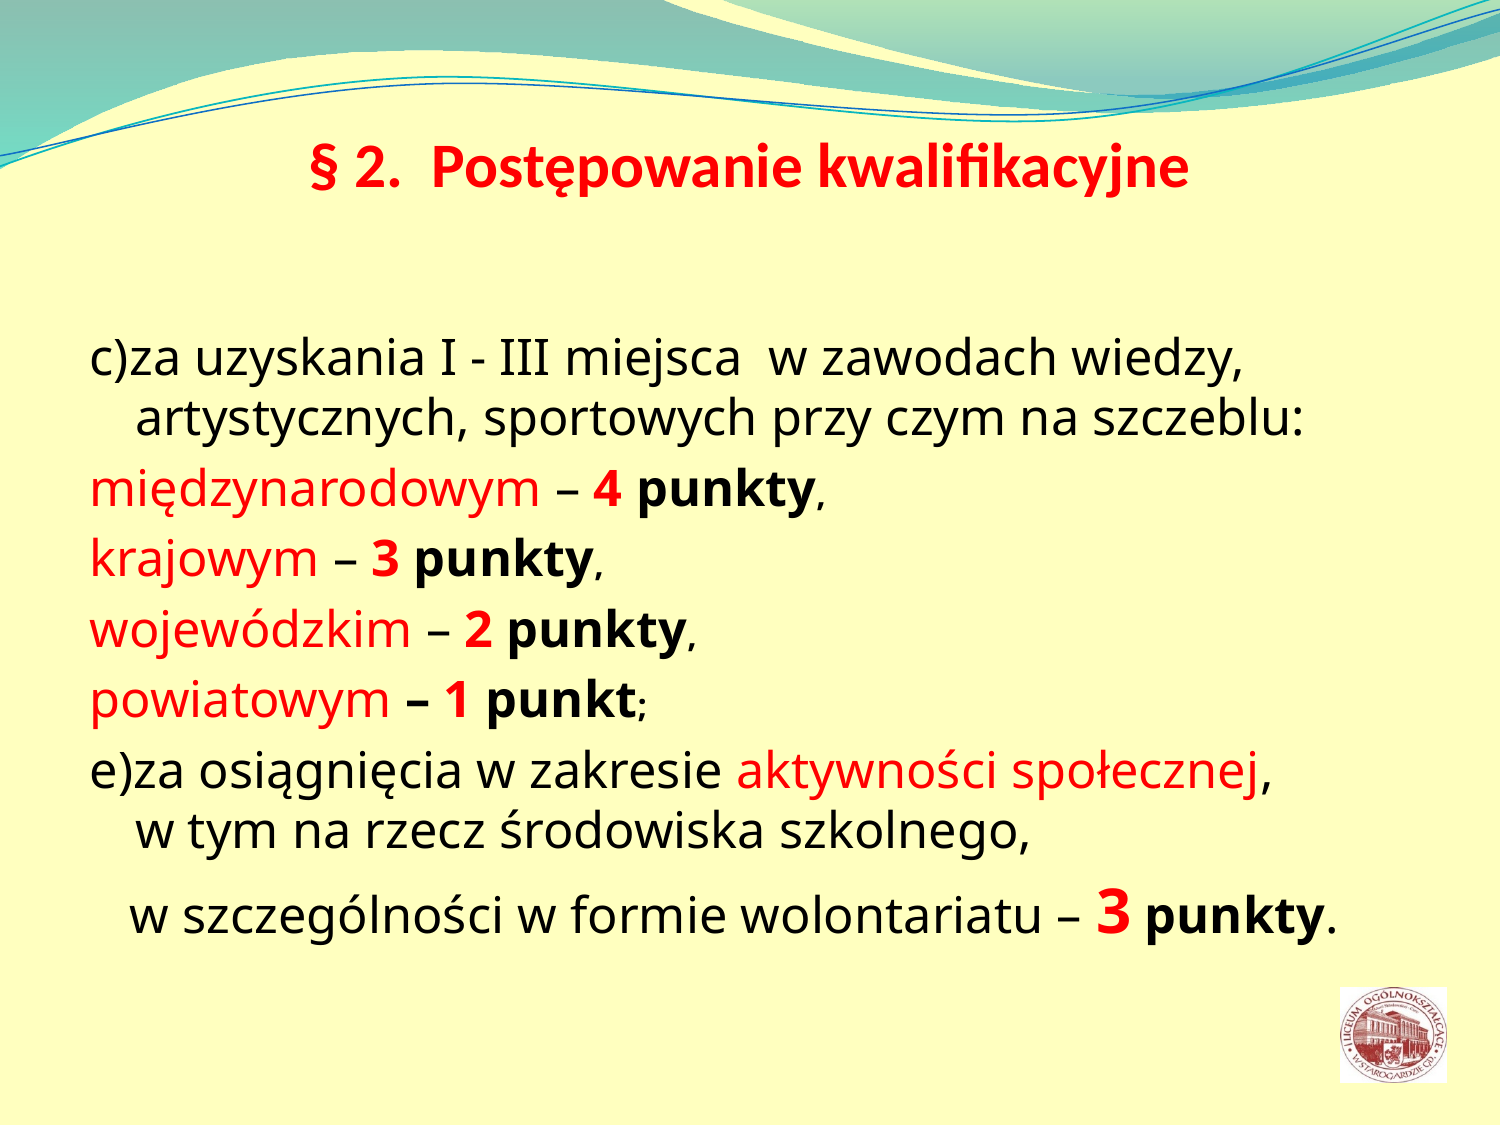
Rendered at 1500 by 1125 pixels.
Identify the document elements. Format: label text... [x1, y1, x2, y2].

title § 2. Postępowanie kwalifikacyjne [75, 115, 1425, 303]
picture [1340, 987, 1448, 1083]
list c)za uzyskania I - III miejsca w zawodach wiedzy, artystycznych, sportowych przy czym na szczeblu: międzynarodowym – 4 punkty, krajowym – 3 punkty, wojewódzkim – 2 punkty, powiatowym – 1 punkt; e)za osiągnięcia w zakresie aktywności społecznej, w tym na rzecz środowiska szkolnego, w szczególności w formie wolontariatu – 3 punkty. [75, 317, 1425, 1038]
